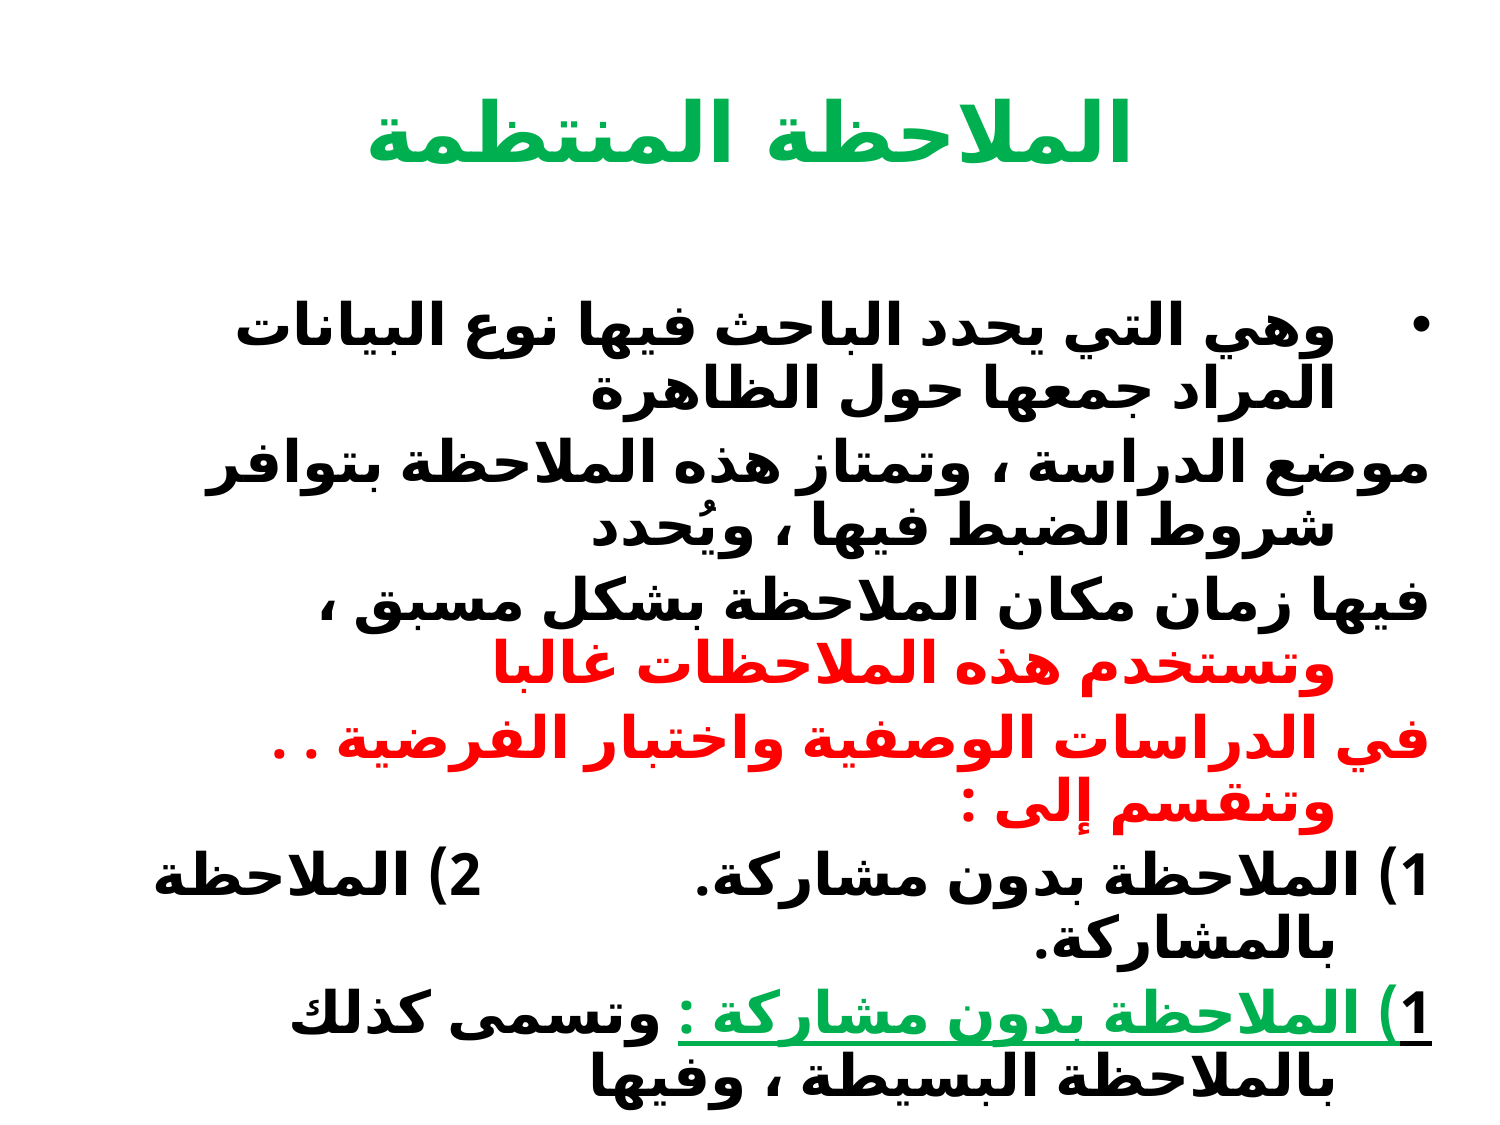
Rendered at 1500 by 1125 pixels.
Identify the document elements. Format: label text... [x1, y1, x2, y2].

list وهي التي يحدد الباحث فيها نوع البيانات المراد جمعها حول الظاهرة موضع الدراسة ، وتمتاز هذه الملاحظة بتوافر شروط الضبط فيها ، ويُحدد فيها زمان مكان الملاحظة بشكل مسبق ، وتستخدم هذه الملاحظات غالبا في الدراسات الوصفية واختبار الفرضية . . وتنقسم إلى : 1) الملاحظة بدون مشاركة. 2) الملاحظة بالمشاركة. 1) الملاحظة بدون مشاركة : وتسمى كذلك بالملاحظة البسيطة ، وفيها يقوم الباحث بدراسة الظاهرة موضع الدراسة عن كثب ، دون أن يشترك في أي نشاط تقوم به الظاهرة . . مثل : مراقبة العمال في أماكن العمل عن بعد ، وملاحظة سلوك مجموعة من الأطفال. [41, 287, 1447, 988]
title الملاحظة المنتظمة [94, 50, 1407, 209]
